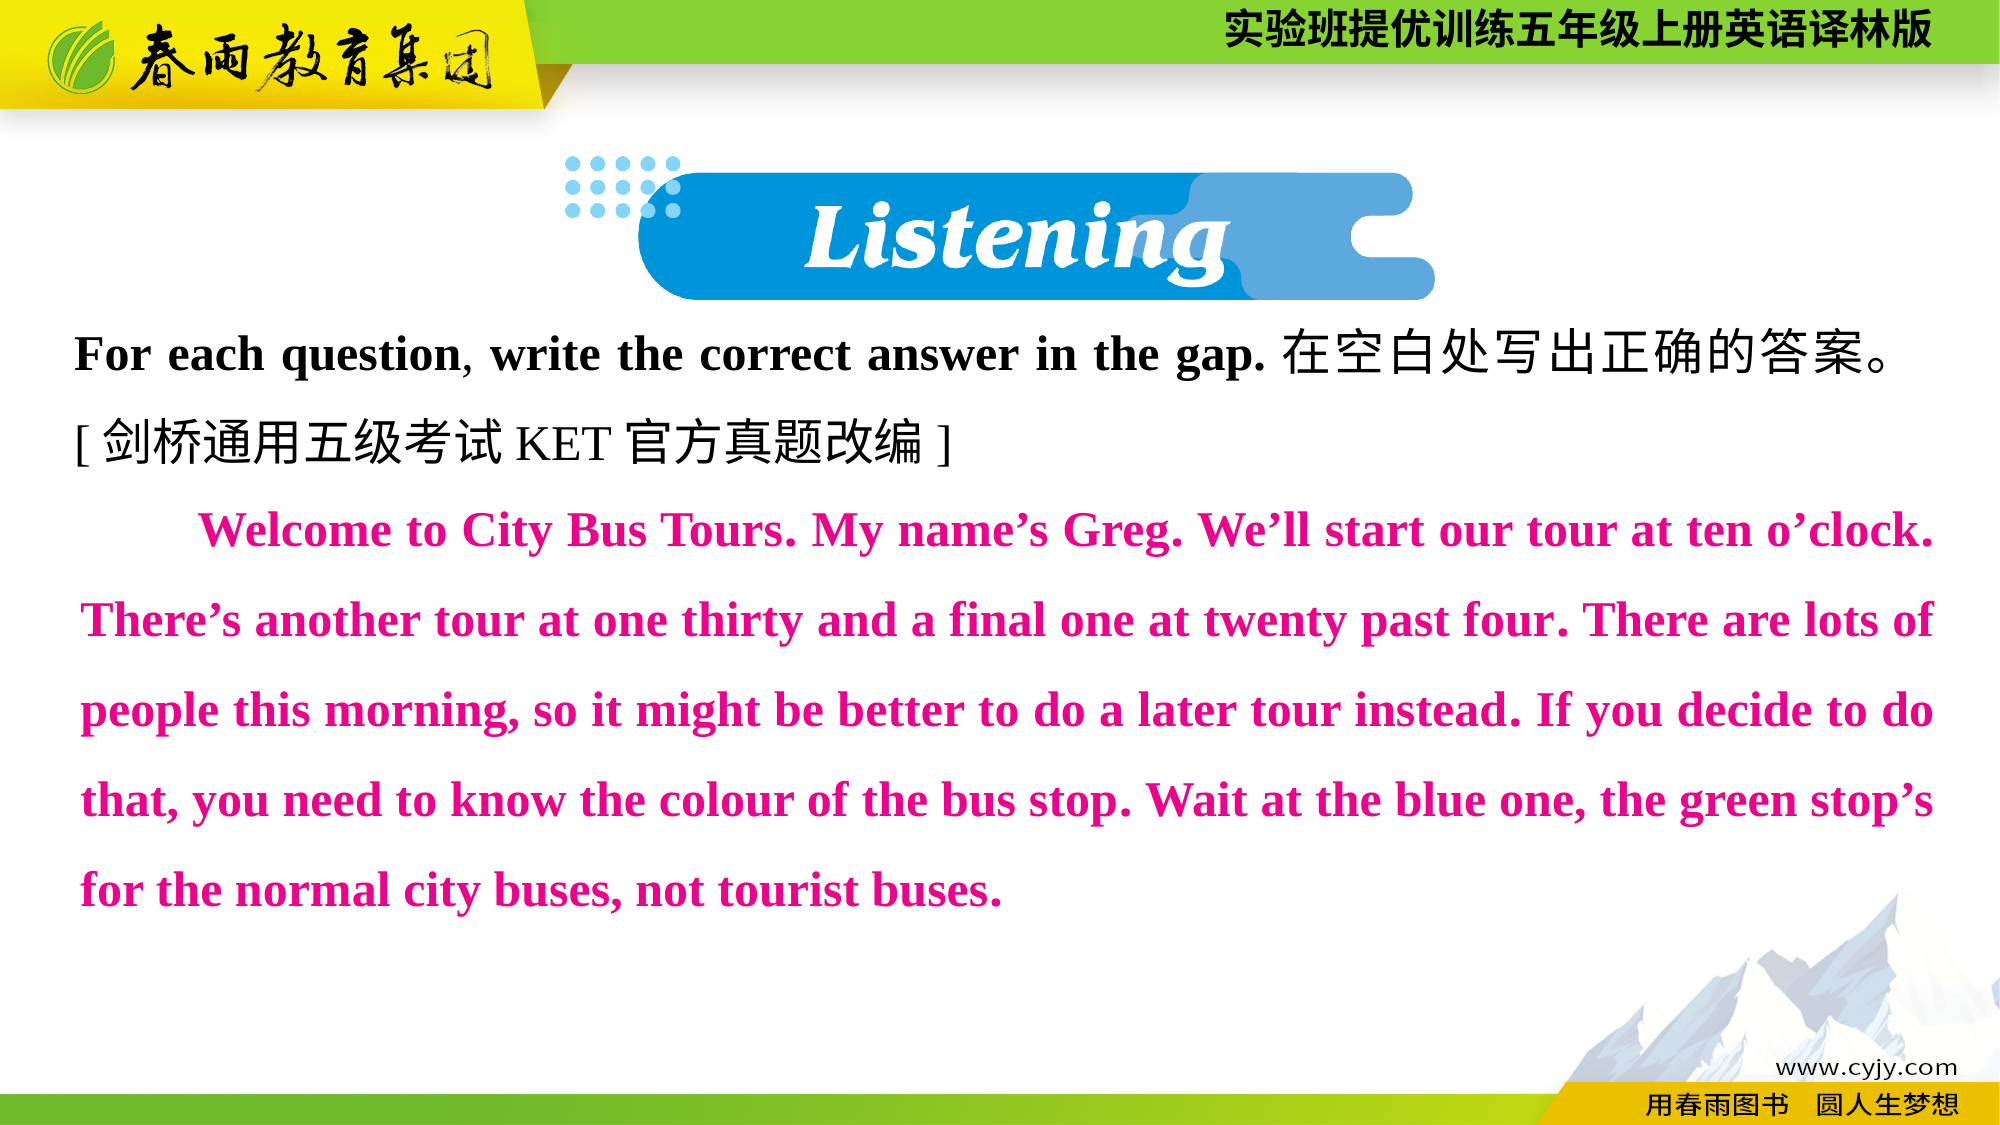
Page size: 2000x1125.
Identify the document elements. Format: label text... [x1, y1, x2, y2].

list For each question, write the correct answer in the gap.在空白处写出正确的答案。[剑桥通用五级考试KET官方真题改编] [59, 283, 1944, 469]
picture [0, 0, 2000, 1125]
text_box Welcome to City Bus Tours. My name’s Greg. We’ll start our tour at ten o’clock. There’s another tour at one thirty and a final one at twenty past four. There are lots of people this morning, so it might be better to do a later tour instead. If you decide to do that, you need to know the colour of the bus stop. Wait at the blue one, the green stop’s for the normal city buses, not tourist buses. [65, 458, 1950, 924]
